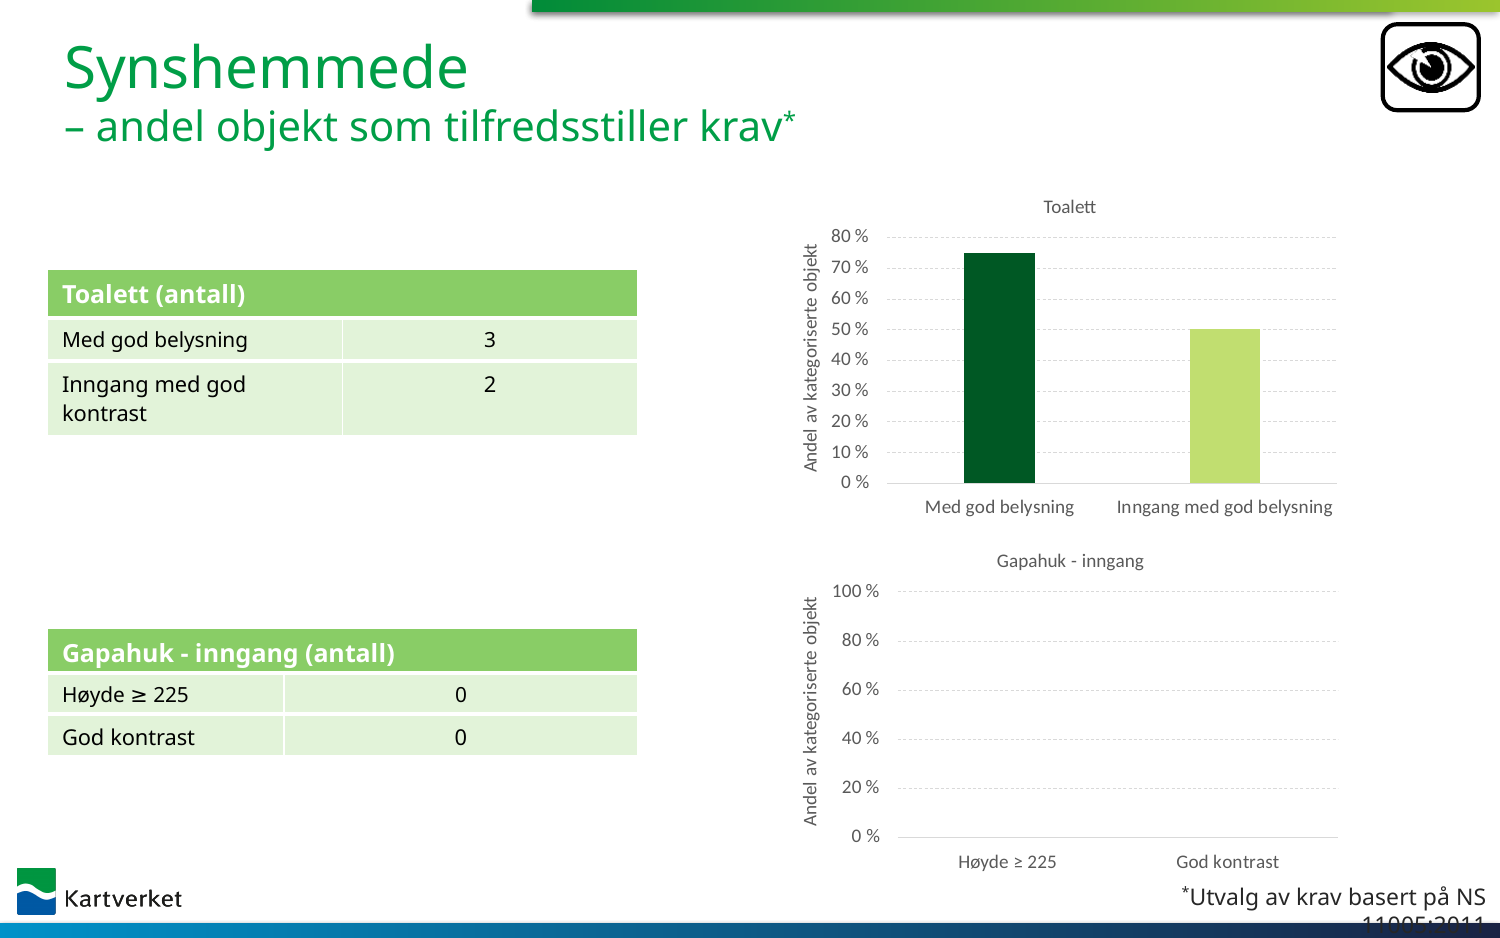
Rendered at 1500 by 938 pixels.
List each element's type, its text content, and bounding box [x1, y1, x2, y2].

table_cell 2 [343, 363, 637, 435]
picture [791, 541, 1349, 880]
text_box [1382, 24, 1480, 111]
table_header Gapahuk - inngang (antall) [48, 629, 637, 671]
picture [791, 187, 1348, 526]
table_cell Høyde ≥ 225 [48, 675, 283, 712]
table_cell 0 [285, 675, 637, 712]
table_cell God kontrast [48, 716, 283, 755]
table_header Toalett (antall) [48, 270, 637, 316]
text_box *Utvalg av krav basert på NS 11005:2011 [1068, 873, 1500, 938]
table_cell 3 [343, 320, 637, 359]
table_cell Inngang med god kontrast [48, 363, 342, 435]
table_cell 0 [285, 716, 637, 755]
text_box Synshemmede – andel objekt som tilfredsstiller krav* [49, 24, 1431, 158]
table_cell Med god belysning [48, 320, 342, 359]
